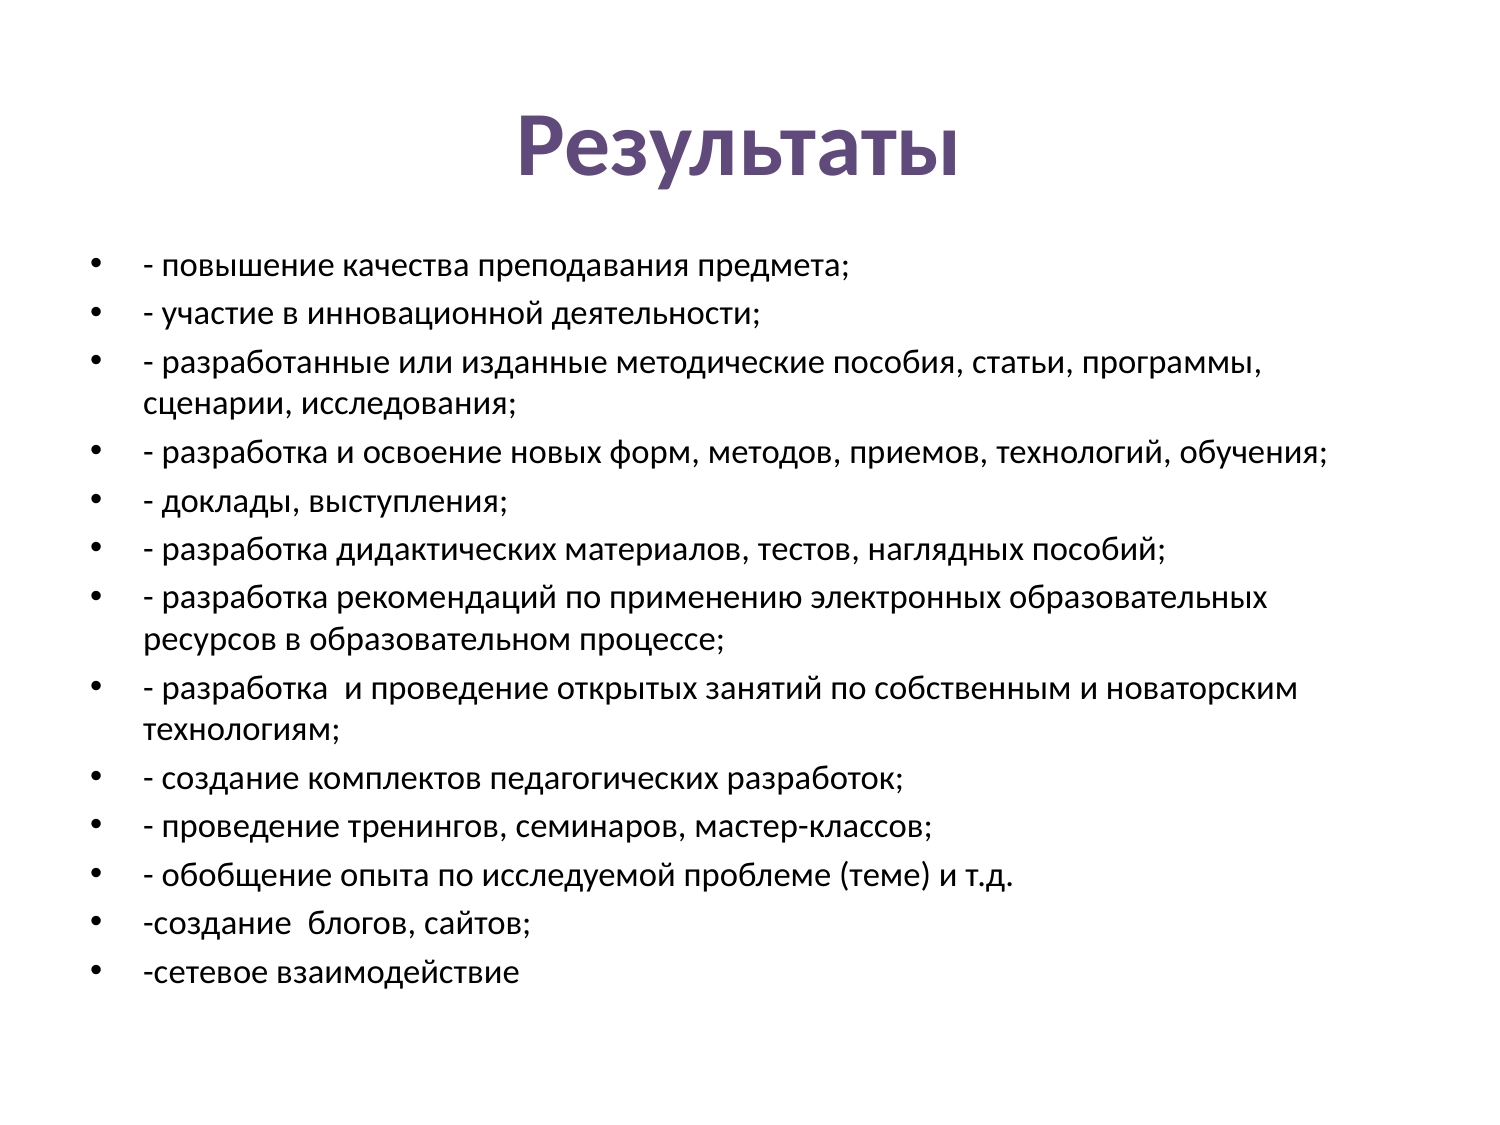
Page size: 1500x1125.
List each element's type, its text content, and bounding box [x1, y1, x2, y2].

list - повышение качества преподавания предмета; - участие в инновационной деятельности; - разработанные или изданные методические пособия, статьи, программы, сценарии, исследования; - разработка и освоение новых форм, методов, приемов, технологий, обучения; - доклады, выступления; - разработка дидактических материалов, тестов, наглядных пособий; - разработка рекомендаций по применению электронных образовательных ресурсов в образовательном процессе; - разработка и проведение открытых занятий по собственным и новаторским технологиям; - создание комплектов педагогических разработок; - проведение тренингов, семинаров, мастер-классов; - обобщение опыта по исследуемой проблеме (теме) и т.д. -создание блогов, сайтов; -сетевое взаимодействие [75, 234, 1425, 1005]
title Результаты [75, 45, 1425, 233]
